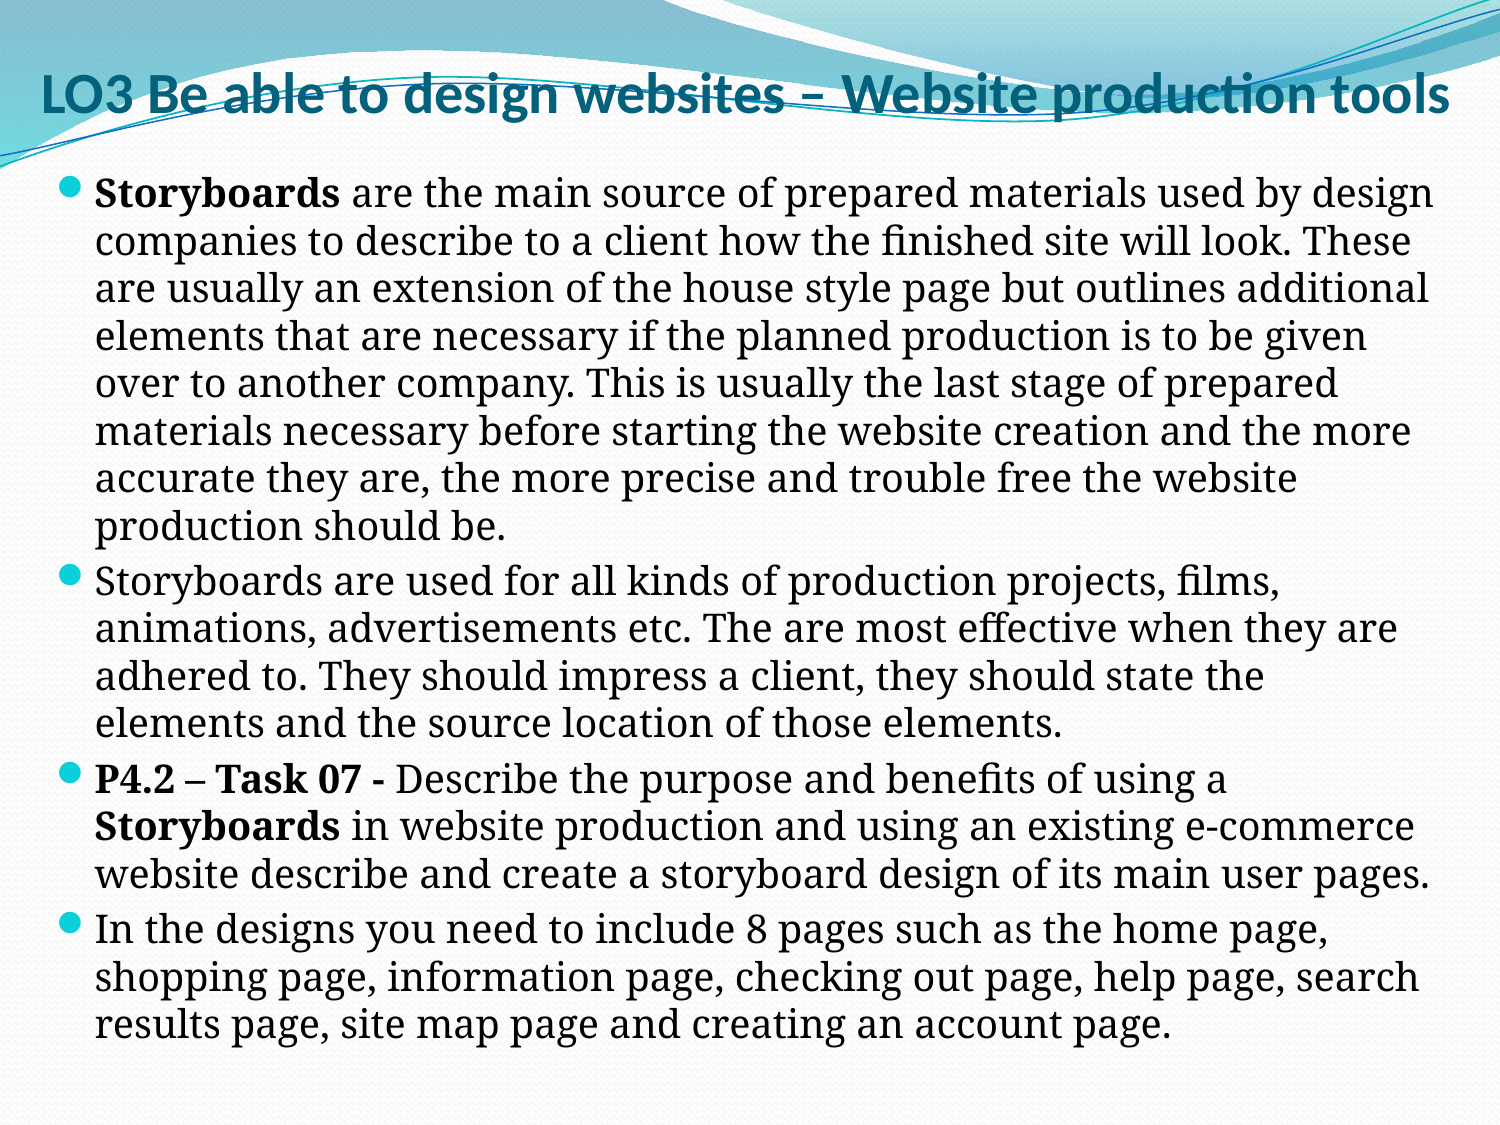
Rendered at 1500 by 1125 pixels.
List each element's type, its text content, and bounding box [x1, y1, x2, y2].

title LO3 Be able to design websites – Website production tools [41, 30, 1459, 126]
list Storyboards are the main source of prepared materials used by design companies to describe to a client how the finished site will look. These are usually an extension of the house style page but outlines additional elements that are necessary if the planned production is to be given over to another company. This is usually the last stage of prepared materials necessary before starting the website creation and the more accurate they are, the more precise and trouble free the website production should be. Storyboards are used for all kinds of production projects, films, animations, advertisements etc. The are most effective when they are adhered to. They should impress a client, they should state the elements and the source location of those elements. P4.2 – Task 07 - Describe the purpose and benefits of using a Storyboards in website production and using an existing e-commerce website describe and create a storyboard design of its main user pages. In the designs you need to include 8 pages such as the home page, shopping page, information page, checking out page, help page, search results page, site map page and creating an account page. [41, 160, 1459, 1071]
